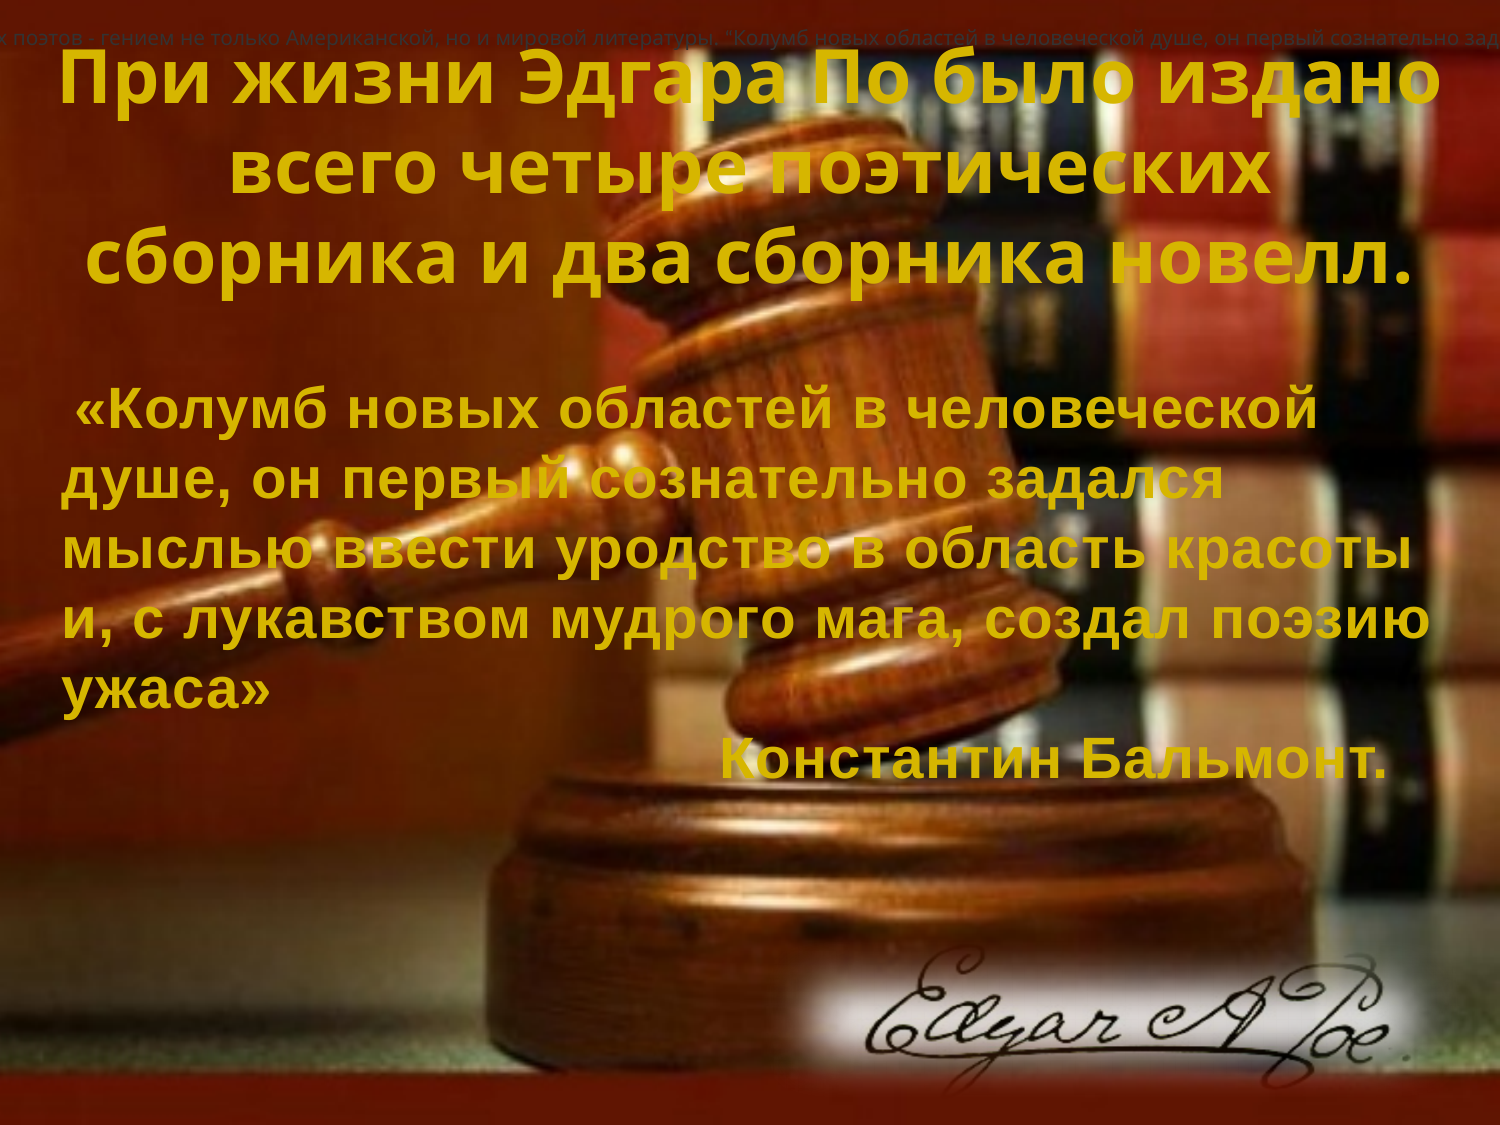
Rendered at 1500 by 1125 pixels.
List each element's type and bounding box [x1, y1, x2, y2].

picture [0, 0, 1500, 1125]
list [761, 937, 1465, 1102]
